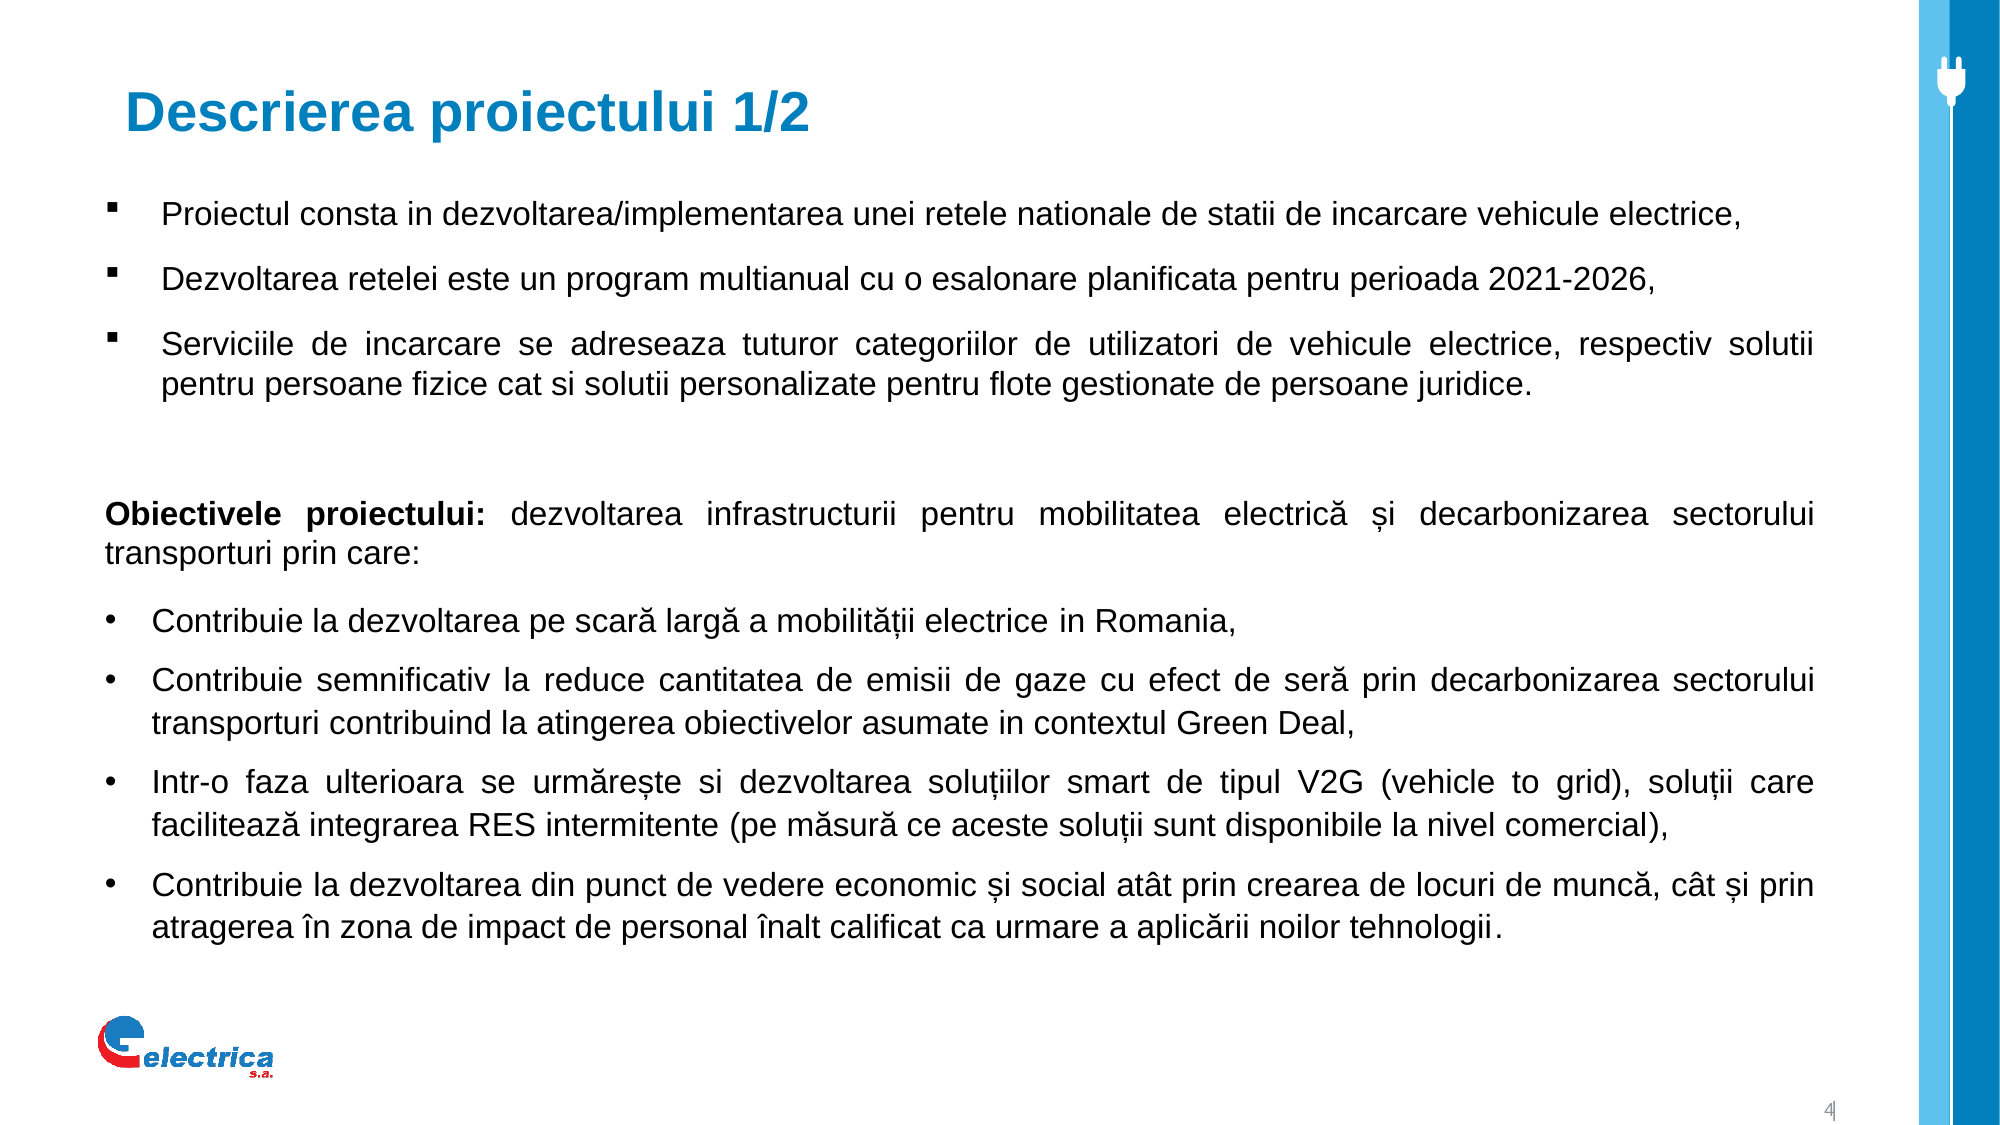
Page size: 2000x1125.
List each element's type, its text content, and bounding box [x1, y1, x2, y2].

title Descrierea proiectului 1/2 [125, 82, 1839, 154]
list Proiectul consta in dezvoltarea/implementarea unei retele nationale de statii de incarcare vehicule electrice, Dezvoltarea retelei este un program multianual cu o esalonare planificata pentru perioada 2021-2026, Serviciile de incarcare se adreseaza tuturor categoriilor de utilizatori de vehicule electrice, respectiv solutii pentru persoane fizice cat si solutii personalizate pentru flote gestionate de persoane juridice. Obiectivele proiectului: dezvoltarea infrastructurii pentru mobilitatea electrică și decarbonizarea sectorului transporturi prin care: Contribuie la dezvoltarea pe scară largă a mobilității electrice in Romania, Contribuie semnificativ la reduce cantitatea de emisii de gaze cu efect de seră prin decarbonizarea sectorului transporturi contribuind la atingerea obiectivelor asumate in contextul Green Deal, Intr-o faza ulterioara se urmărește si dezvoltarea soluțiilor smart de tipul V2G (vehicle to grid), soluții care facilitează integrarea RES intermitente (pe măsură ce aceste soluții sunt disponibile la nivel comercial), Contribuie la dezvoltarea din punct de vedere economic și social atât prin crearea de locuri de muncă, cât și prin atragerea în zona de impact de personal înalt calificat ca urmare a aplicării noilor tehnologii. [104, 192, 1818, 951]
picture [97, 1015, 273, 1078]
